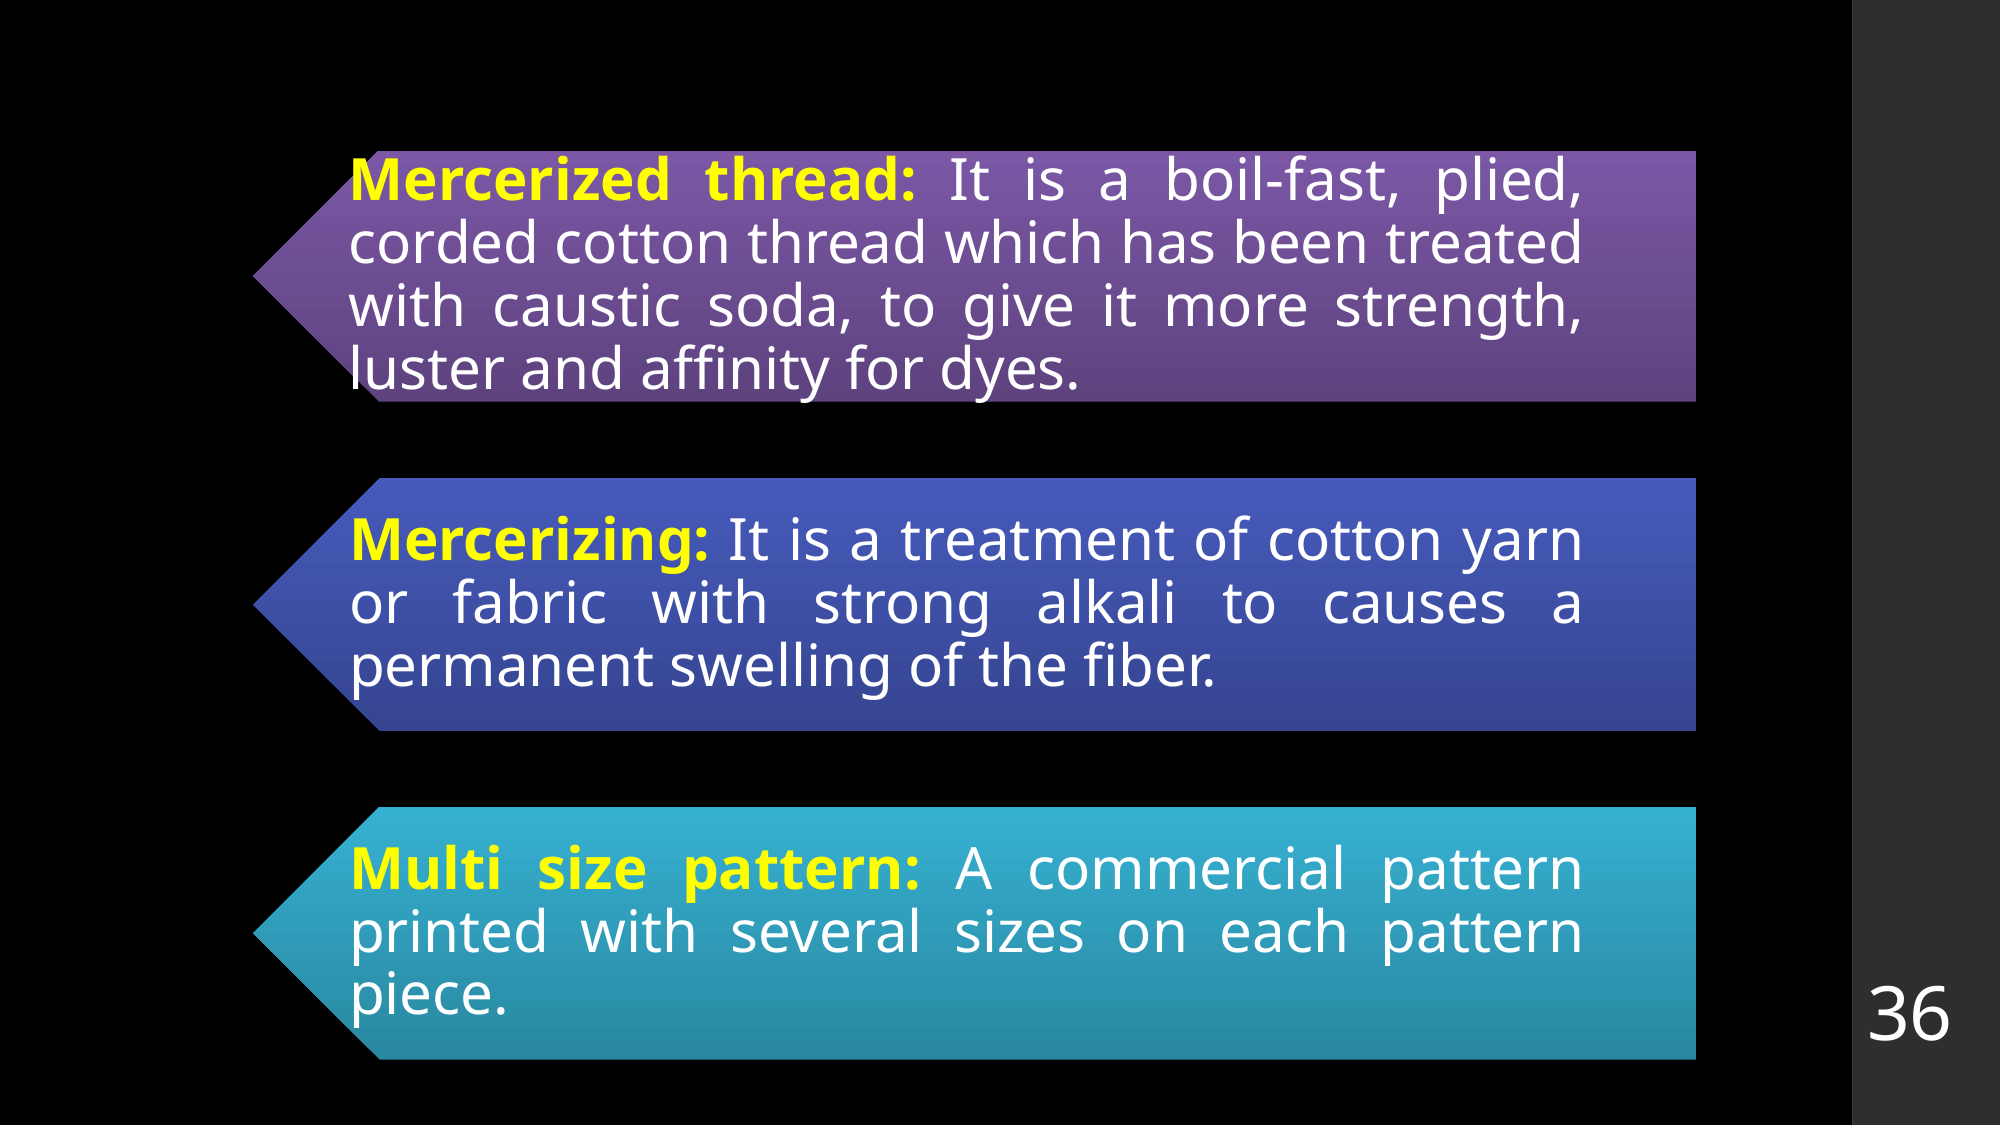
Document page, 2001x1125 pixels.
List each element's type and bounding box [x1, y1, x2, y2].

text_box [0, 148, 1997, 1061]
